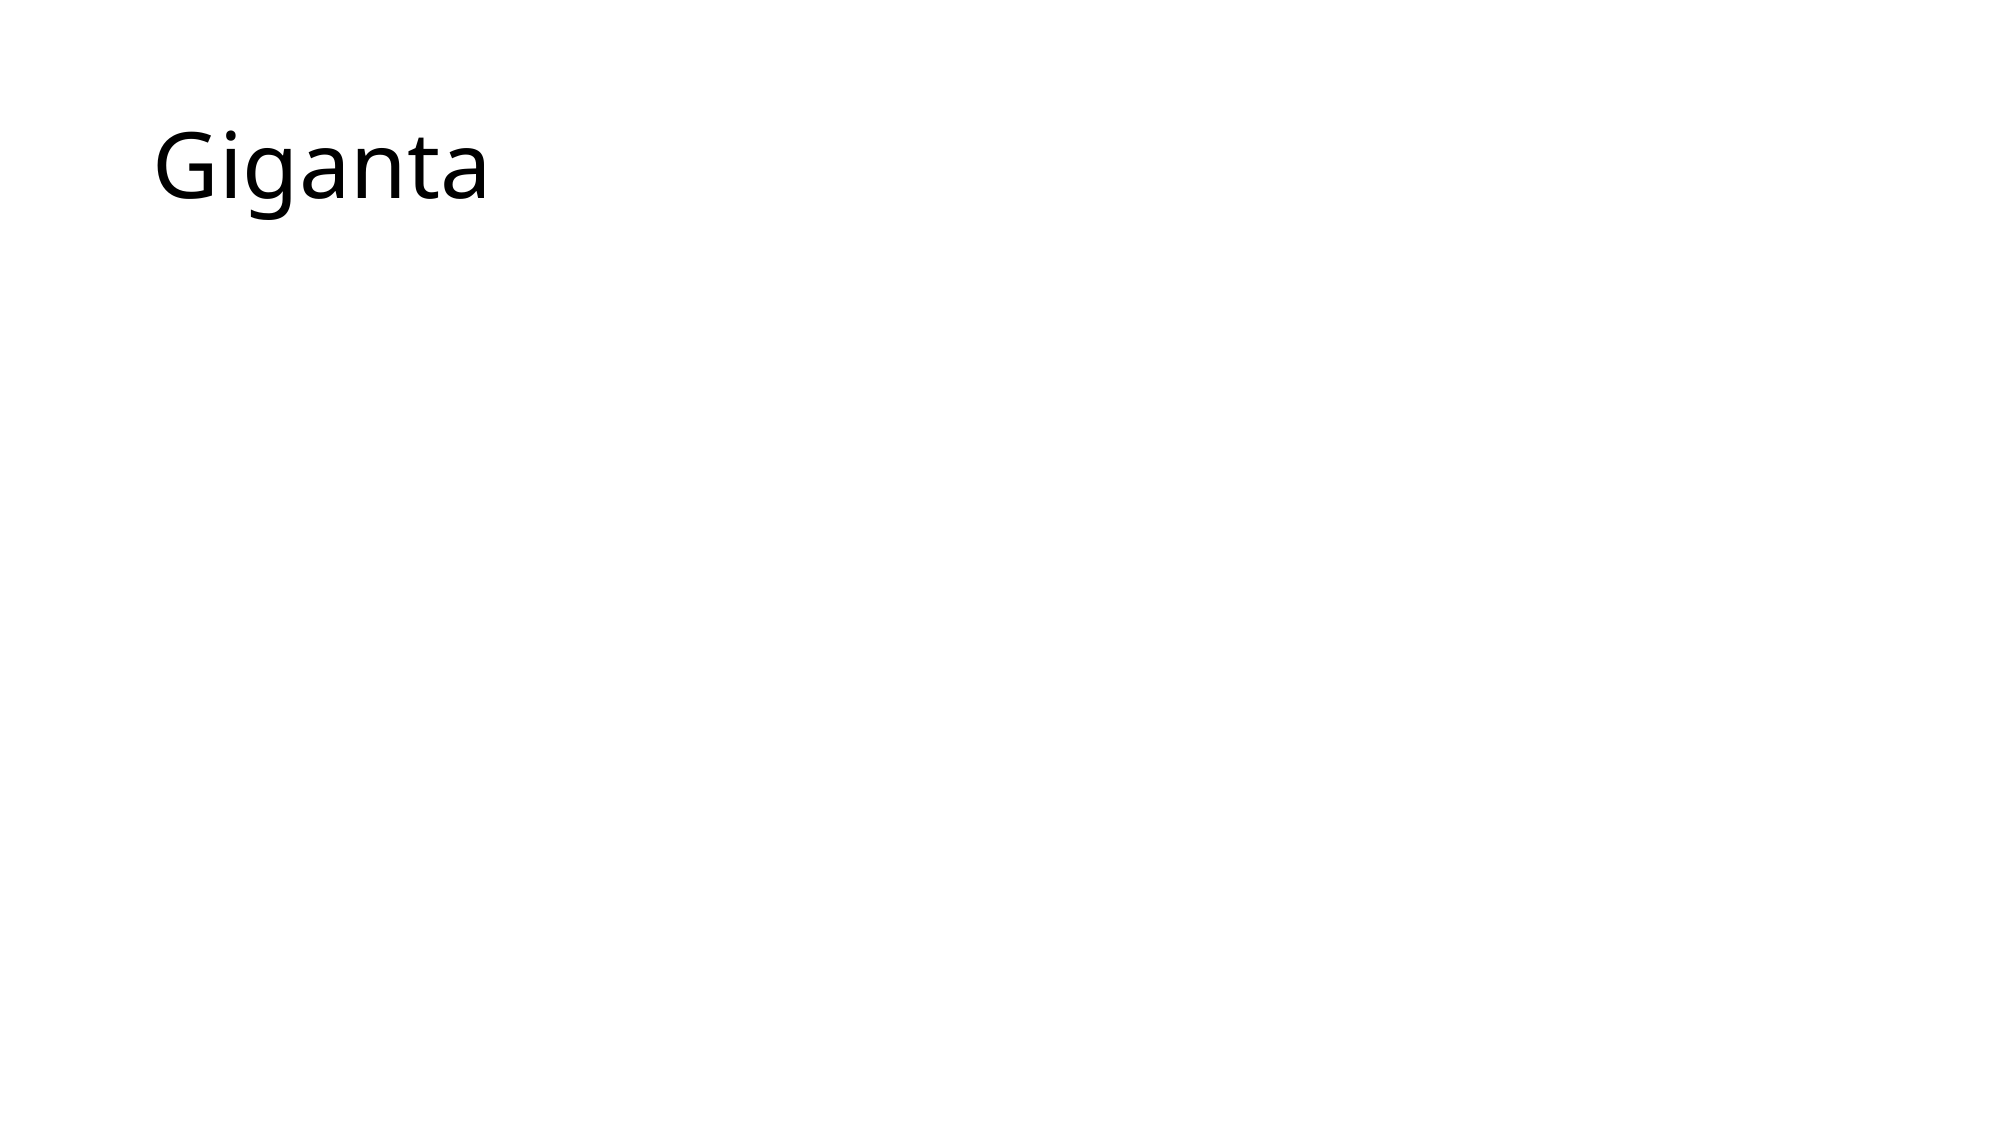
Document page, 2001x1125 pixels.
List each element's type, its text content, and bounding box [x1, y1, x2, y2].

title Giganta [137, 59, 1863, 278]
